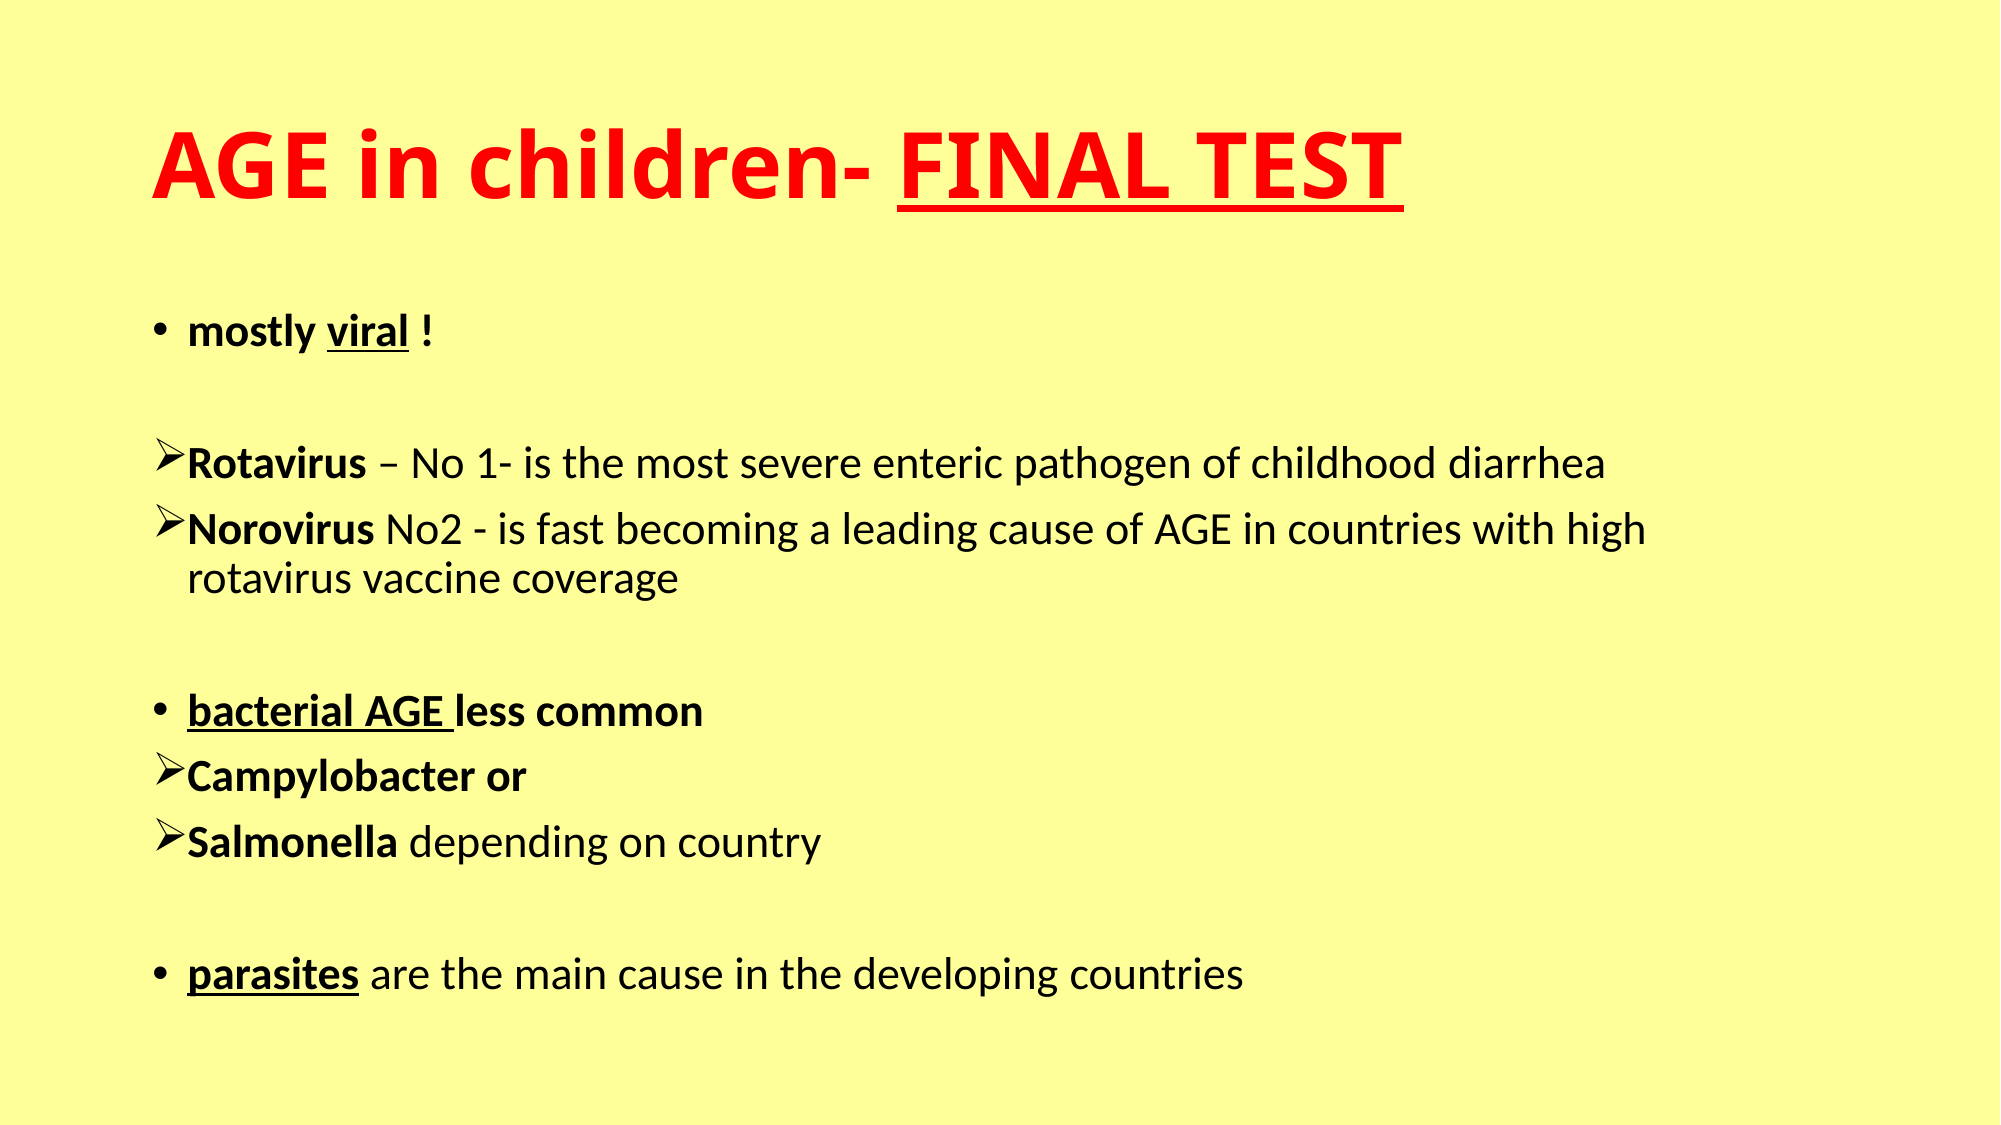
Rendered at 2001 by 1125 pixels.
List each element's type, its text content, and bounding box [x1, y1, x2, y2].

list mostly viral ! Rotavirus – No 1- is the most severe enteric pathogen of childhood diarrhea Norovirus No2 - is fast becoming a leading cause of AGE in countries with high rotavirus vaccine coverage bacterial AGE less common Campylobacter or Salmonella depending on country parasites are the main cause in the developing countries [137, 299, 1776, 1014]
title AGE in children- FINAL TEST [137, 59, 1863, 278]
